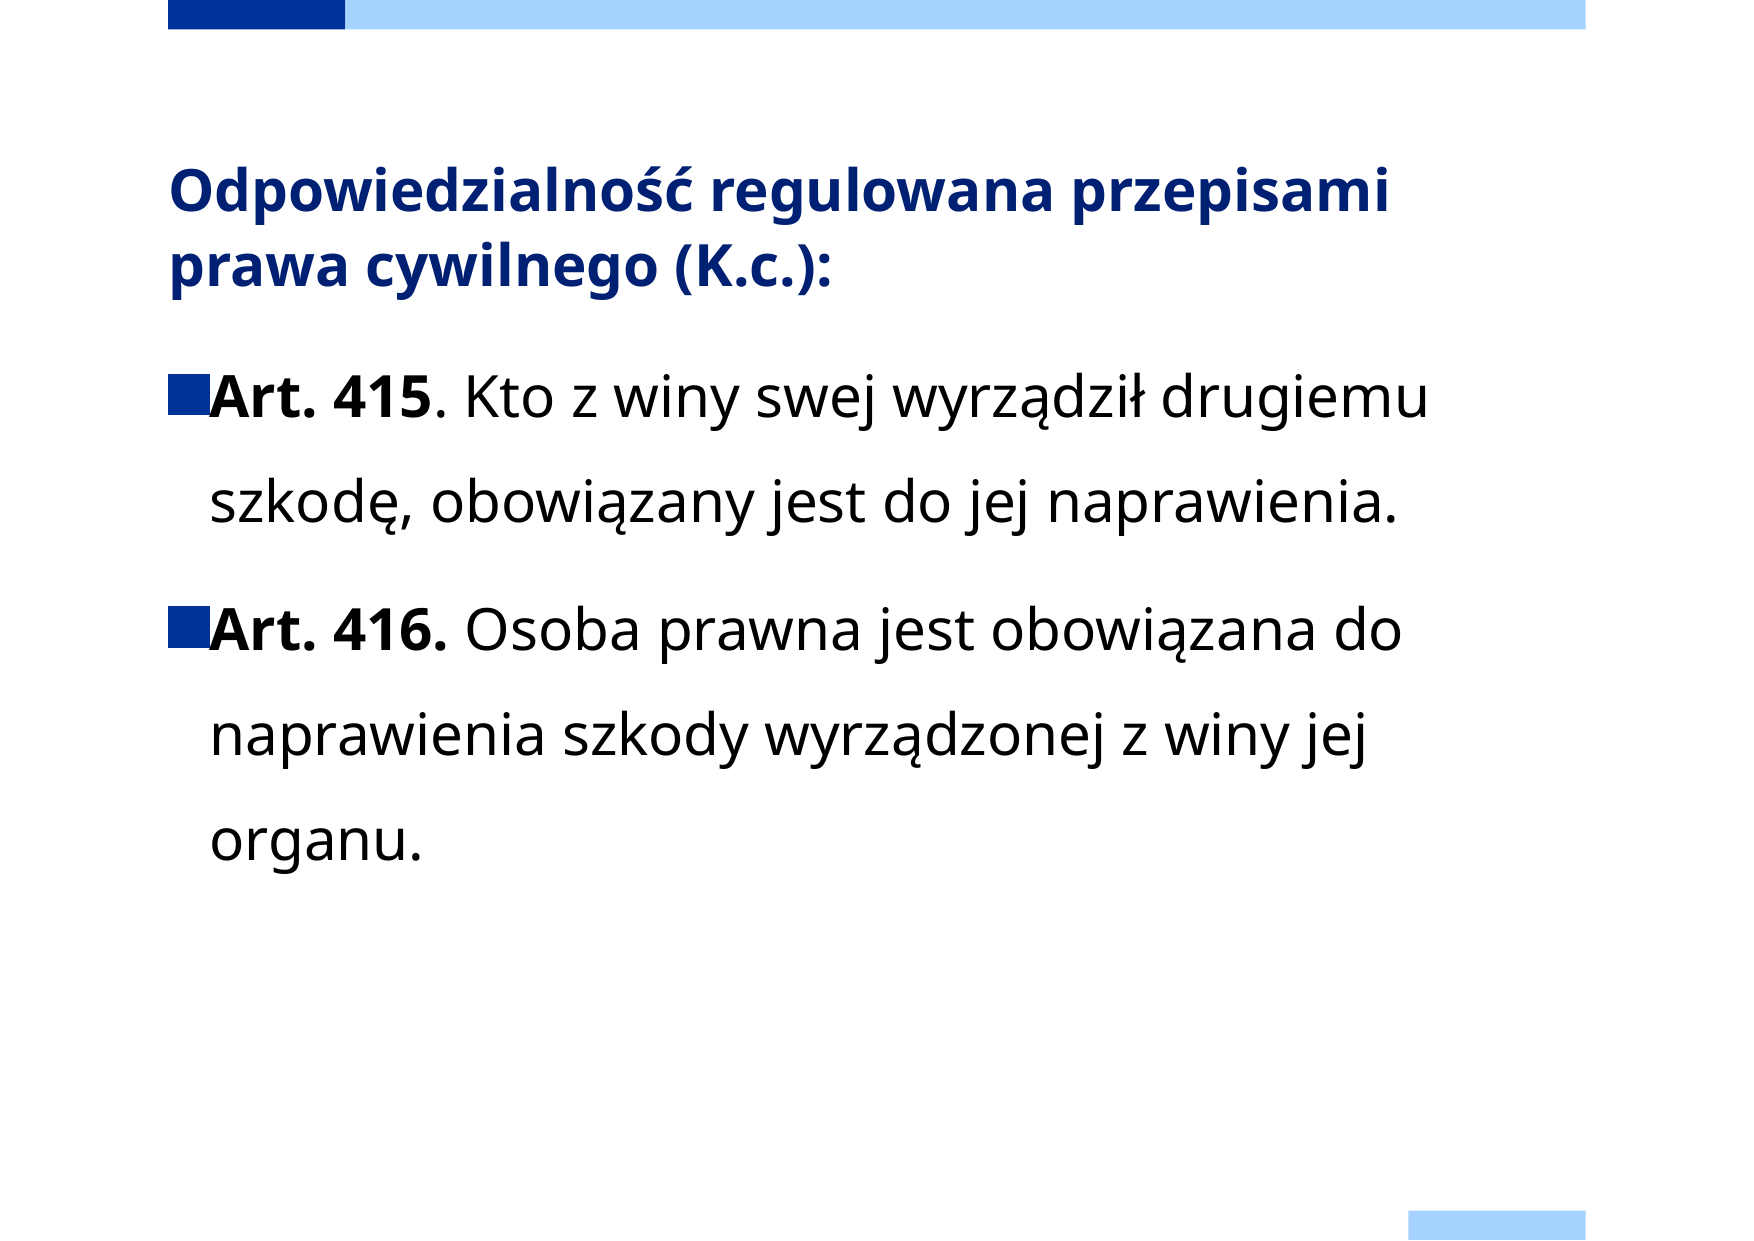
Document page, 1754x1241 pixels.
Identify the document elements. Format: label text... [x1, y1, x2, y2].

picture [168, 374, 210, 415]
title Odpowiedzialność regulowana przepisami prawa cywilnego (K.c.): [168, 147, 1586, 324]
list Art. 415. Kto z winy swej wyrządził drugiemu szkodę, obowiązany jest do jej naprawienia. Art. 416. Osoba prawna jest obowiązana do naprawienia szkody wyrządzonej z winy jej organu. [168, 324, 1586, 1093]
picture [168, 606, 210, 648]
